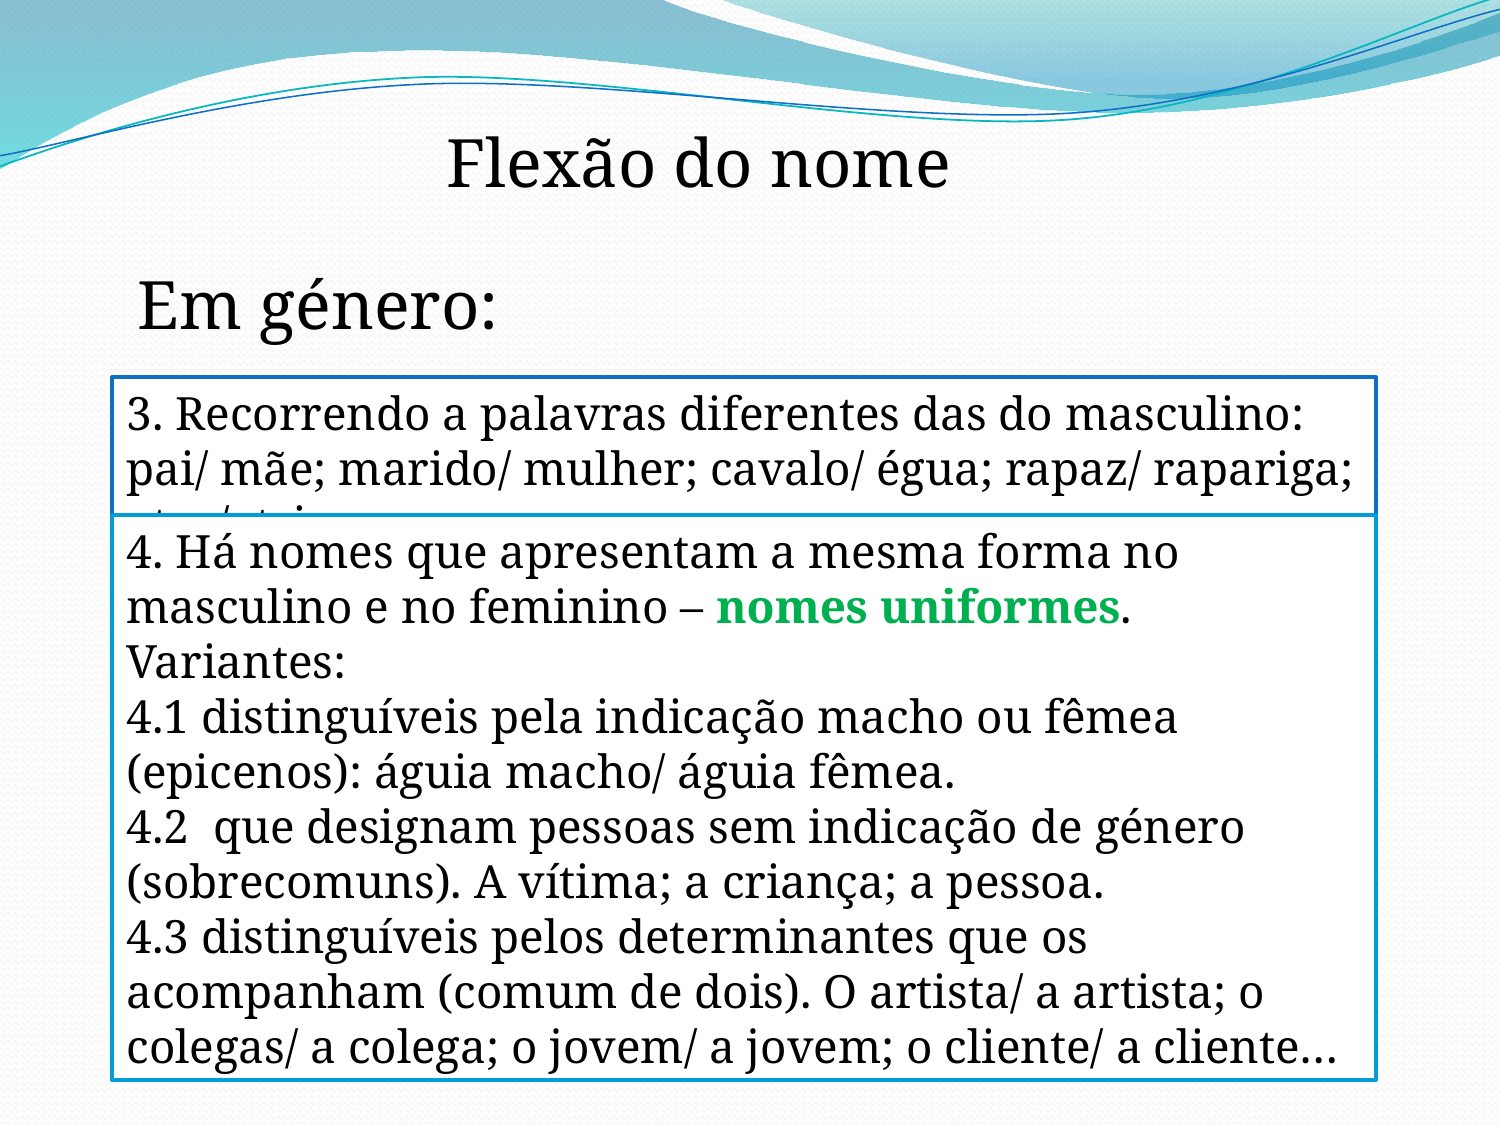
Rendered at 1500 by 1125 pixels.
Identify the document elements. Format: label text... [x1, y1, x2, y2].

text_box 3. Recorrendo a palavras diferentes das do masculino: pai/ mãe; marido/ mulher; cavalo/ égua; rapaz/ rapariga; ator/atriz… [110, 375, 1378, 513]
text_box 4. Há nomes que apresentam a mesma forma no masculino e no feminino – nomes uniformes. Variantes: 4.1 distinguíveis pela indicação macho ou fêmea (epicenos): águia macho/ águia fêmea. 4.2 que designam pessoas sem indicação de género (sobrecomuns). A vítima; a criança; a pessoa. 4.3 distinguíveis pelos determinantes que os acompanham (comum de dois). O artista/ a artista; o colegas/ a colega; o jovem/ a jovem; o cliente/ a cliente… [110, 513, 1378, 1082]
text_box Em género: [123, 255, 514, 350]
text_box Flexão do nome [431, 113, 966, 209]
